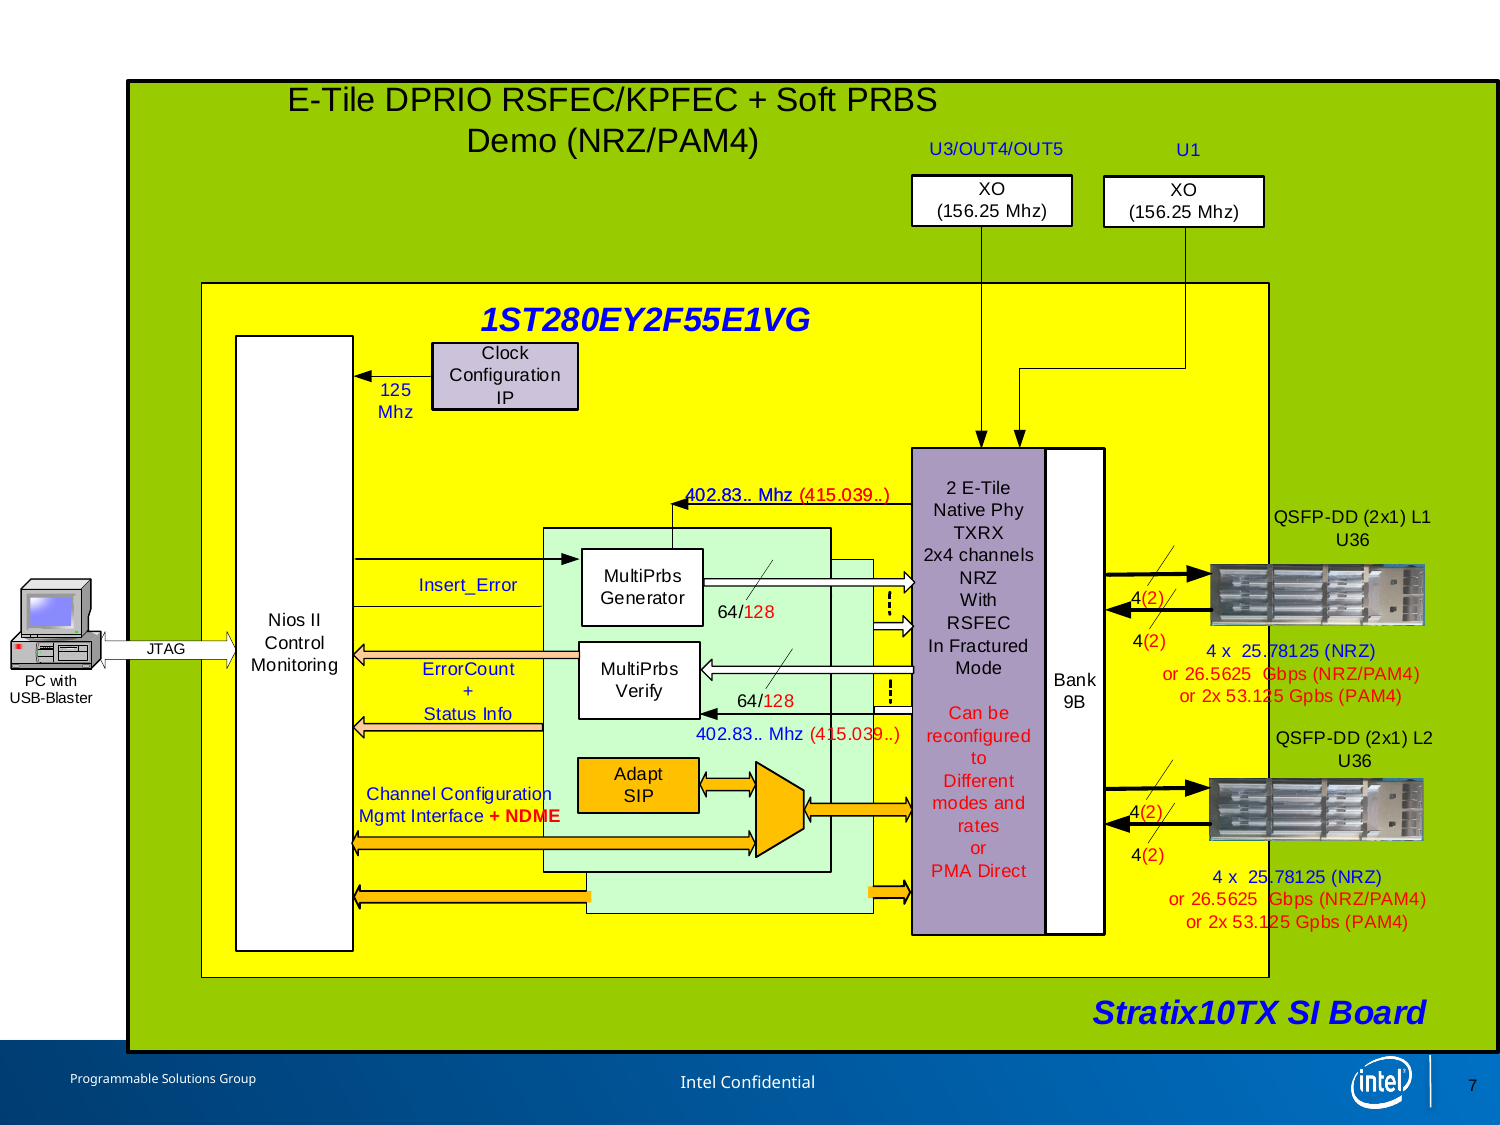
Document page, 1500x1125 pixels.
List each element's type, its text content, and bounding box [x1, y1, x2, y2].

picture [0, 70, 1500, 1055]
slide_number 7 [1127, 1063, 1478, 1116]
